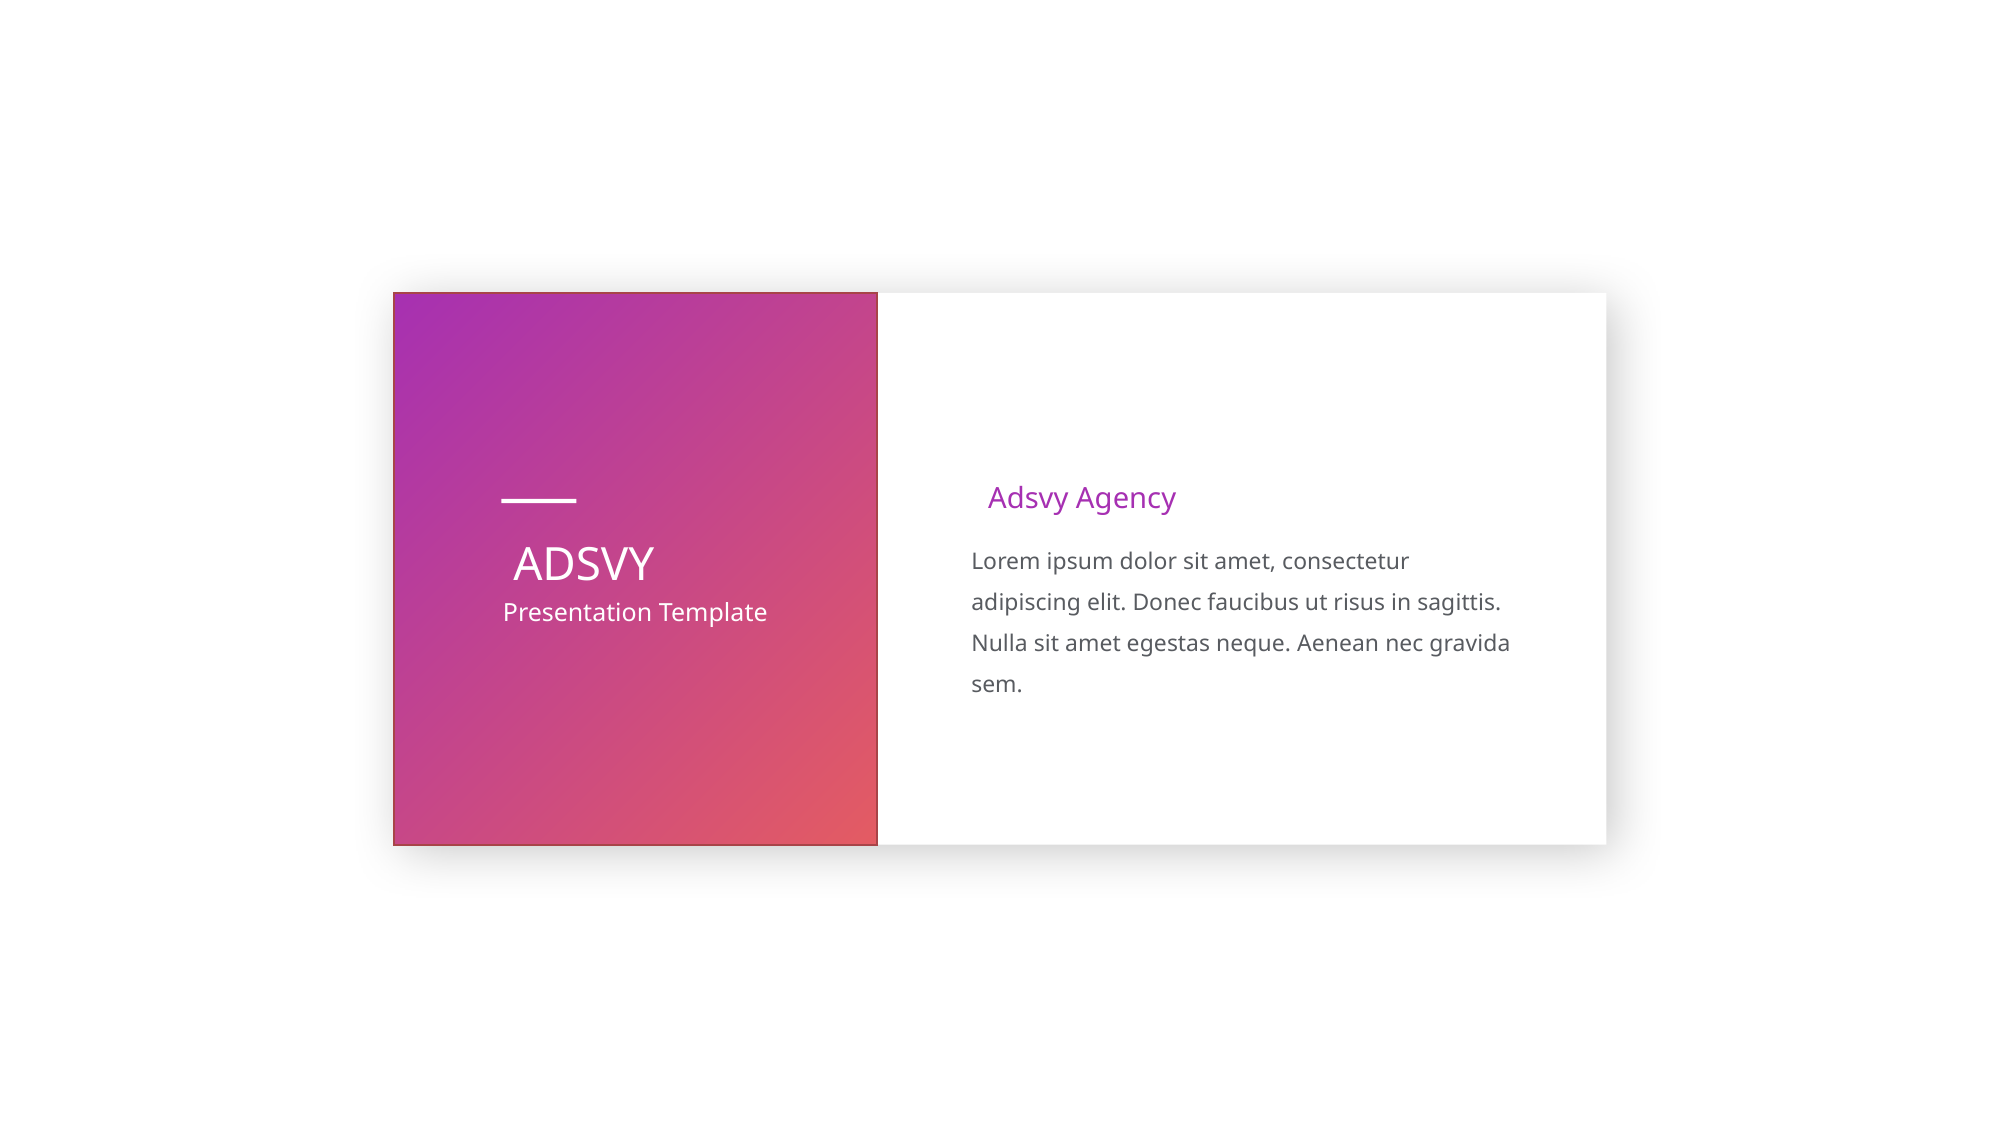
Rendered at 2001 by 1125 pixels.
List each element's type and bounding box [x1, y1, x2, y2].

text_box [487, 498, 784, 635]
text_box [956, 472, 1528, 666]
picture [140, 116, 1859, 1009]
